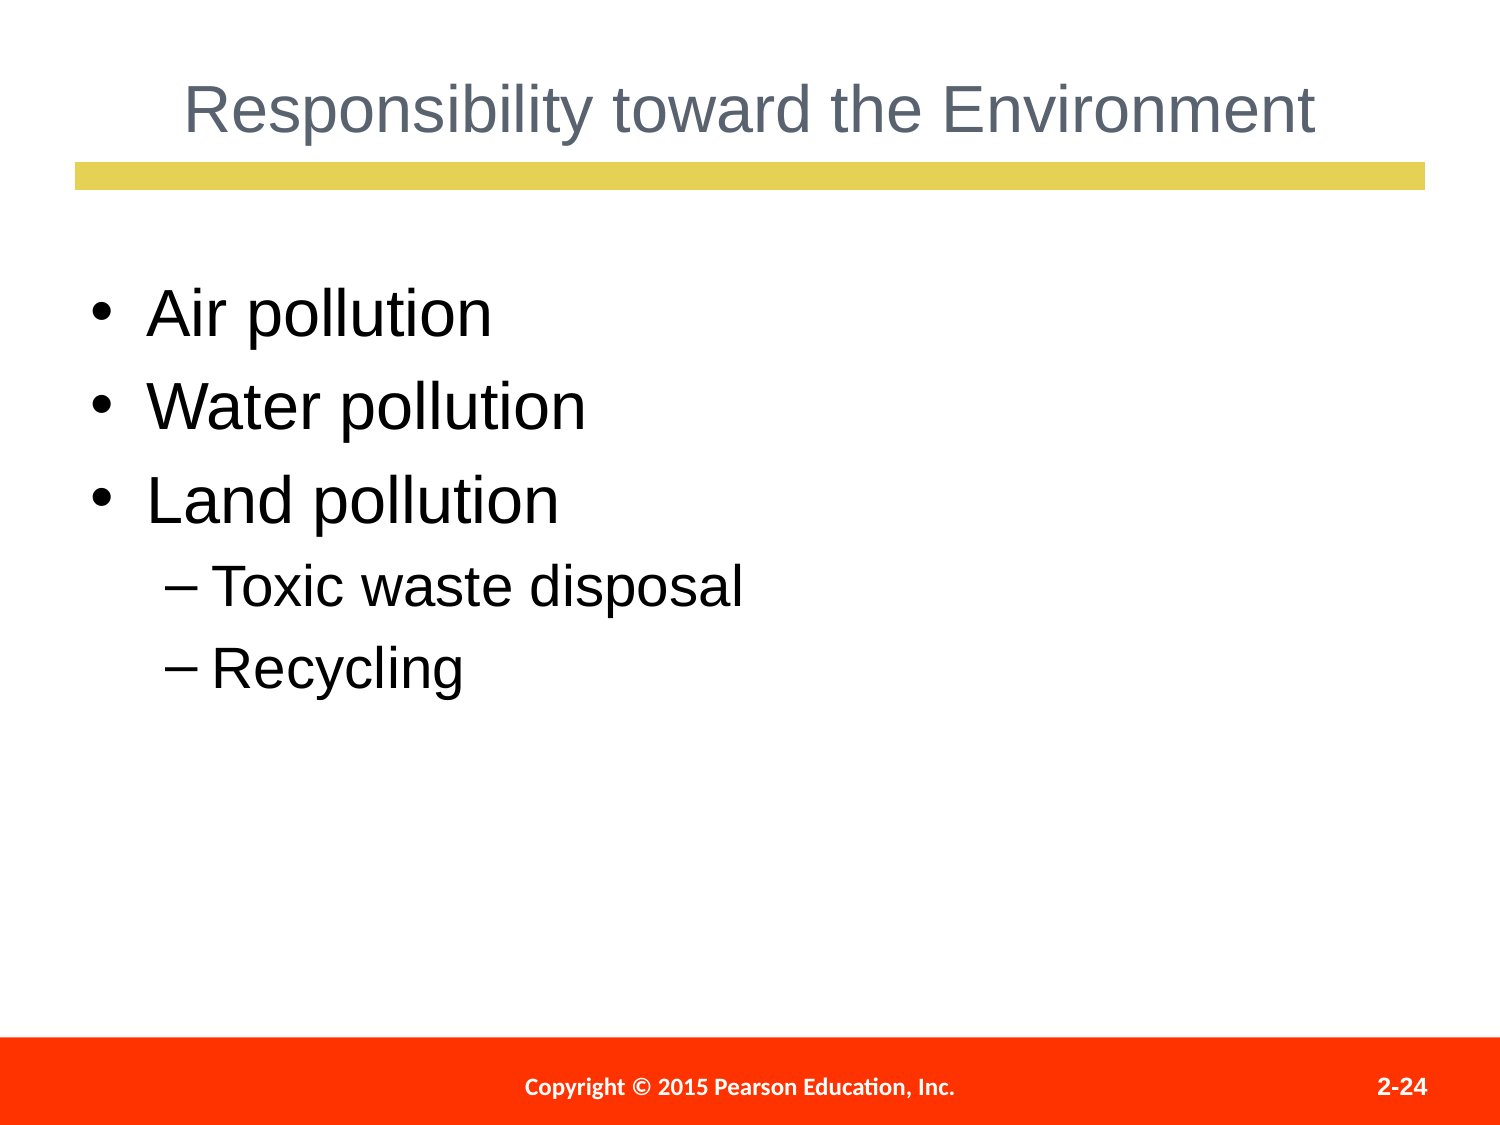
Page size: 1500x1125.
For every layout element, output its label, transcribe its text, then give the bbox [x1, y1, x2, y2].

list Air pollution Water pollution Land pollution Toxic waste disposal Recycling [74, 262, 1426, 1006]
title Responsibility toward the Environment [74, 12, 1426, 201]
